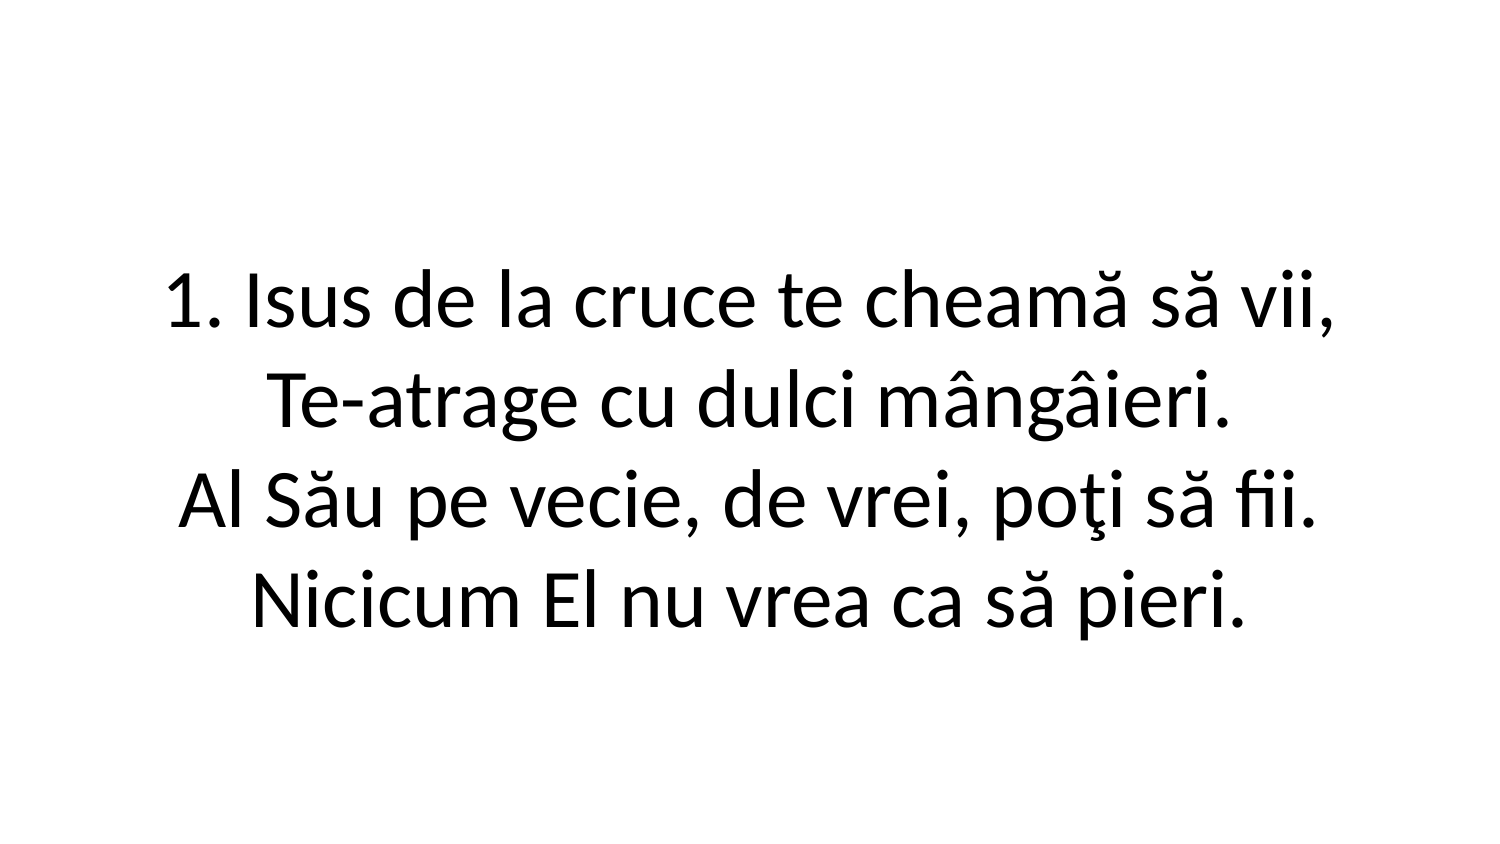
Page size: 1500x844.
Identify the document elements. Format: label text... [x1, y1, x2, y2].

text_box 1. Isus de la cruce te cheamă să vii, Te-atrage cu dulci mângâieri. Al Său pe vecie, de vrei, poţi să fii. Nicicum El nu vrea ca să pieri. [147, 192, 1353, 652]
